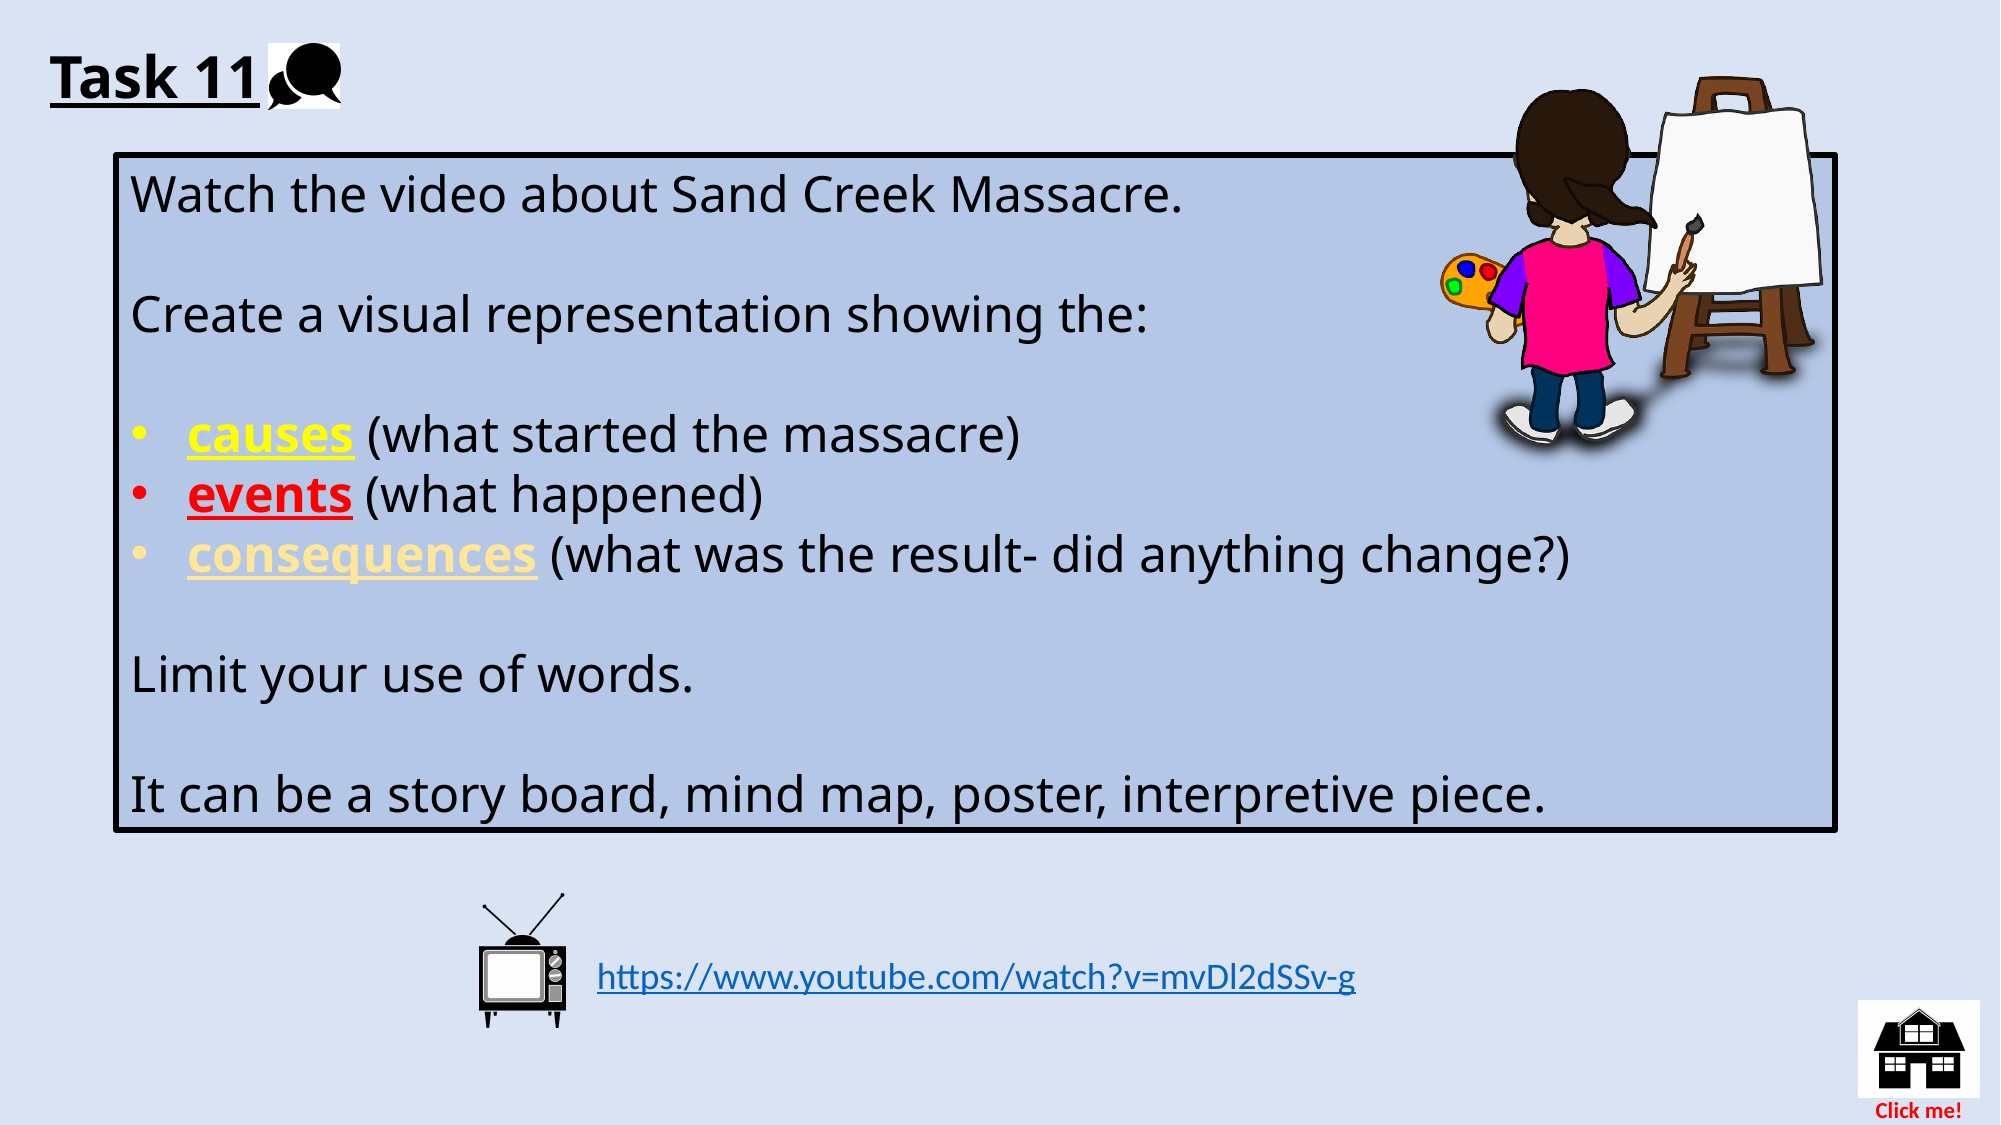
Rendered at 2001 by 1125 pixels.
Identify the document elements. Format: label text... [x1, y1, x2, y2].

picture [268, 43, 341, 110]
text_box Click me! [1858, 1098, 1980, 1125]
text_box Watch the video about Sand Creek Massacre. Create a visual representation showing the: causes (what started the massacre) events (what happened) consequences (what was the result- did anything change?) Limit your use of words. It can be a story board, mind map, poster, interpretive piece. [116, 155, 1836, 830]
picture [1439, 76, 1836, 467]
picture [1858, 1000, 1980, 1098]
text_box https://www.youtube.com/watch?v=mvDl2dSSv-g [566, 937, 1372, 1005]
picture [479, 893, 566, 1028]
text_box Task 11 [34, 33, 502, 118]
